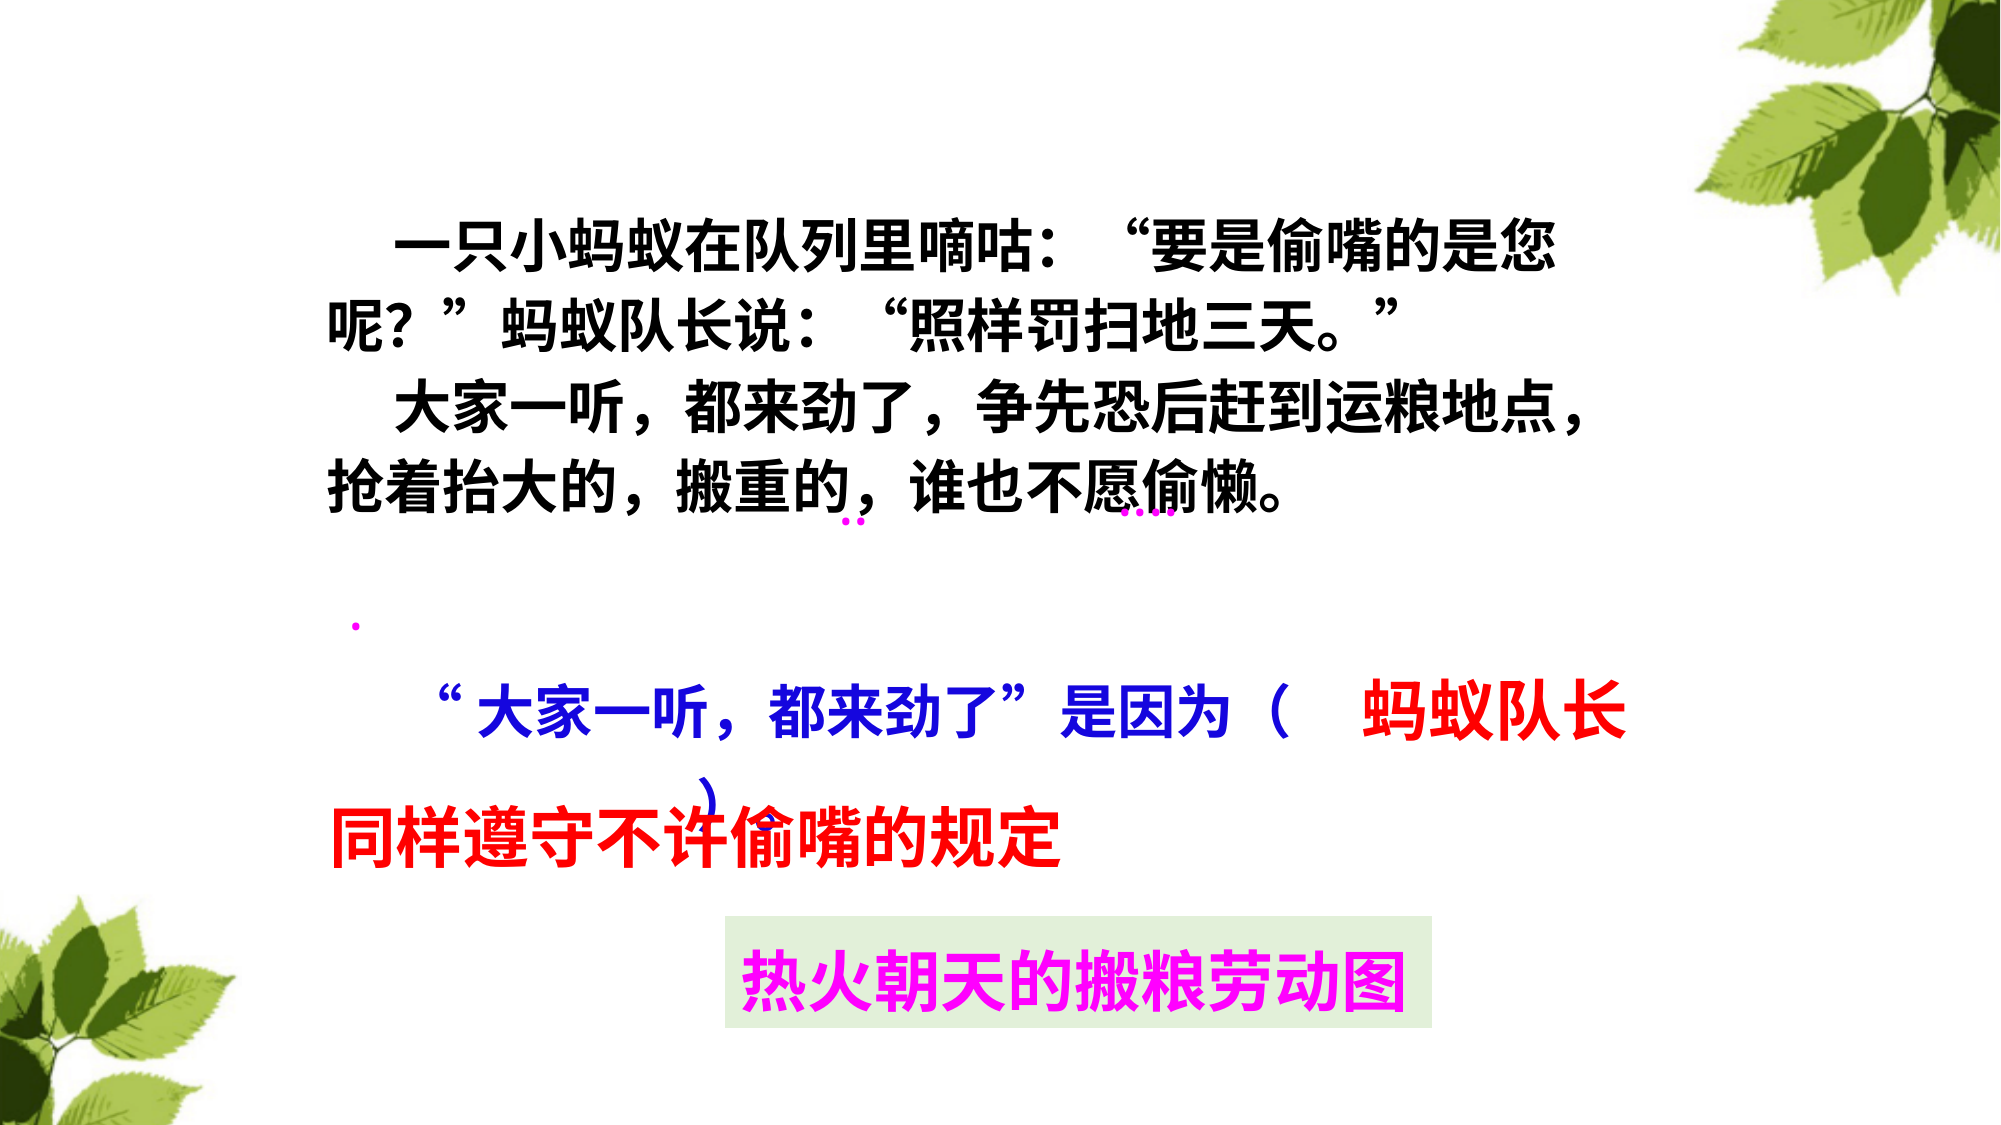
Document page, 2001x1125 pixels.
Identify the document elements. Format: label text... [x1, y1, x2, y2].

text_box “大家一听，都来劲了”是因为（ ）。 [336, 644, 1708, 847]
picture [1687, 0, 2001, 303]
text_box 同样遵守不许偷嘴的规定 [314, 788, 1079, 884]
text_box ···· [1102, 468, 1195, 553]
text_box 蚂蚁队长 [1346, 661, 1644, 756]
text_box 热火朝天的搬粮劳动图 [725, 916, 1432, 1028]
text_box 一只小蚂蚁在队列里嘀咕：“要是偷嘴的是您呢？”蚂蚁队长说：“照样罚扫地三天。” 大家一听，都来劲了，争先恐后赶到运粮地点，抢着抬大的，搬重的，谁也不愿偷懒。 [311, 191, 1689, 528]
text_box ·· [823, 476, 885, 562]
picture [0, 890, 242, 1125]
text_box · [333, 582, 379, 667]
